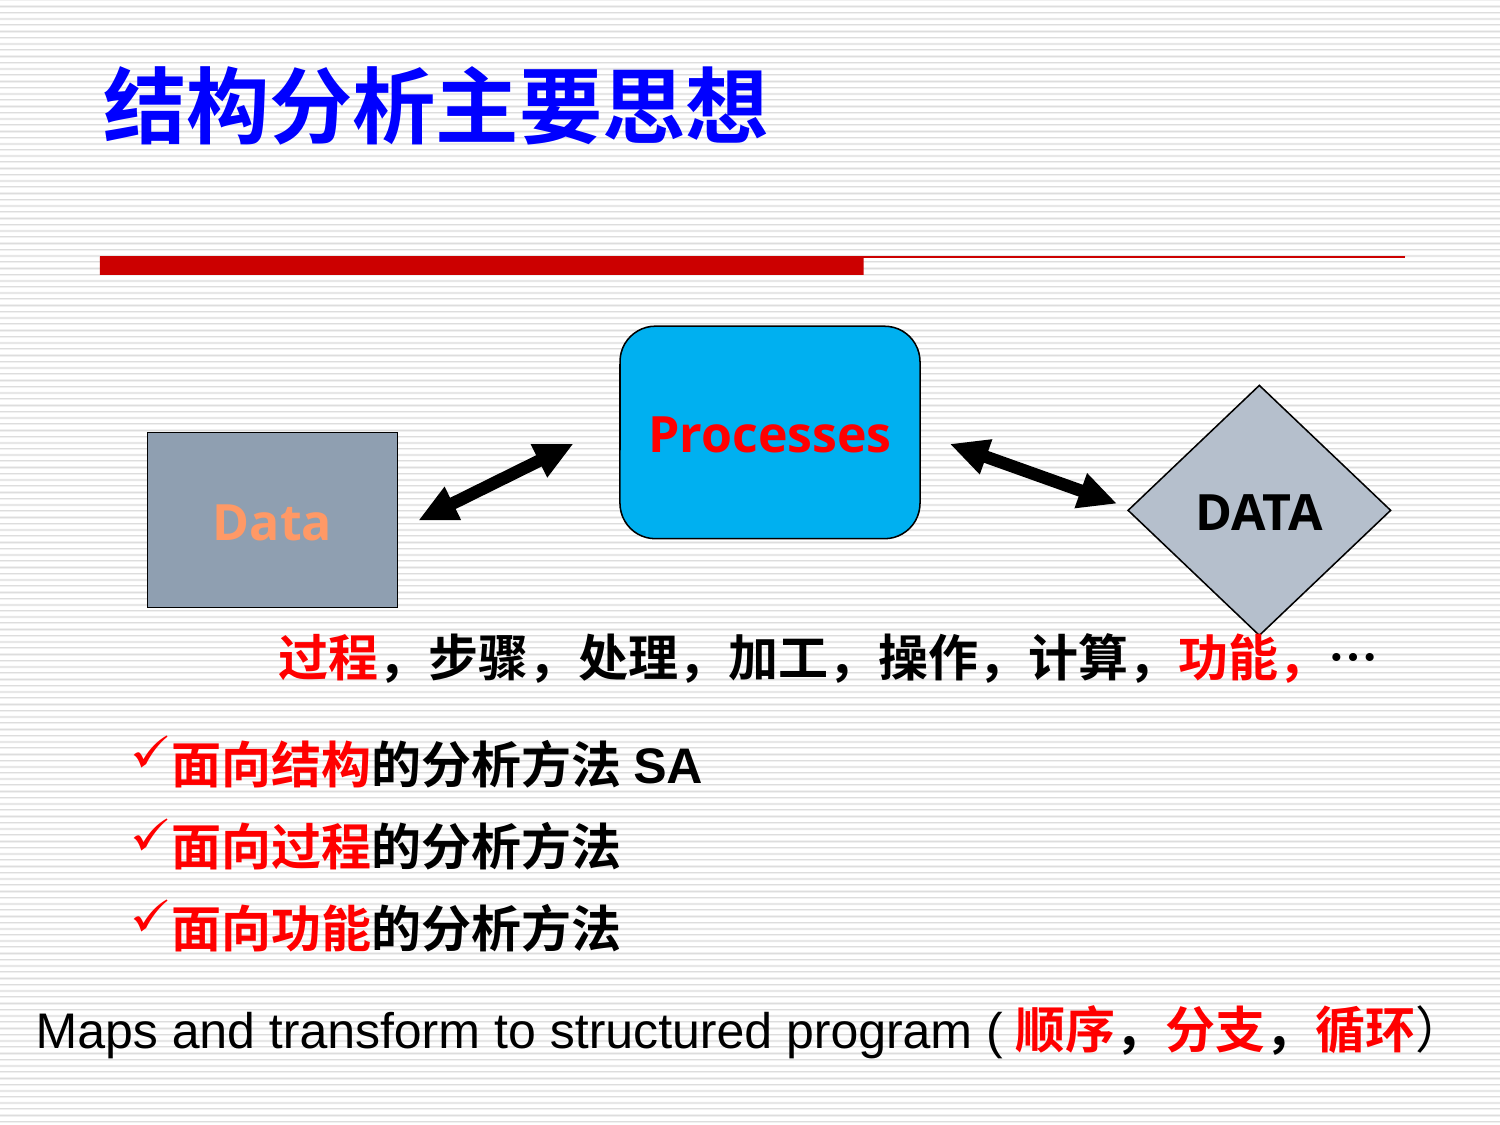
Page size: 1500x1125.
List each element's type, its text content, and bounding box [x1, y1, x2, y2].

text_box Maps and transform to structured program (顺序，分支，循环） [20, 998, 1481, 1067]
text_box [950, 442, 1117, 505]
text_box 结构分析主要思想 [88, 0, 1326, 222]
text_box DATA [1128, 385, 1391, 619]
text_box 过程，步骤，处理，加工，操作，计算，功能，… [263, 619, 1394, 695]
text_box Data [147, 432, 398, 608]
picture [0, 0, 1500, 1125]
text_box [419, 444, 573, 521]
text_box Processes [619, 326, 921, 539]
text_box 面向结构的分析方法SA 面向过程的分析方法 面向功能的分析方法 [115, 713, 809, 965]
